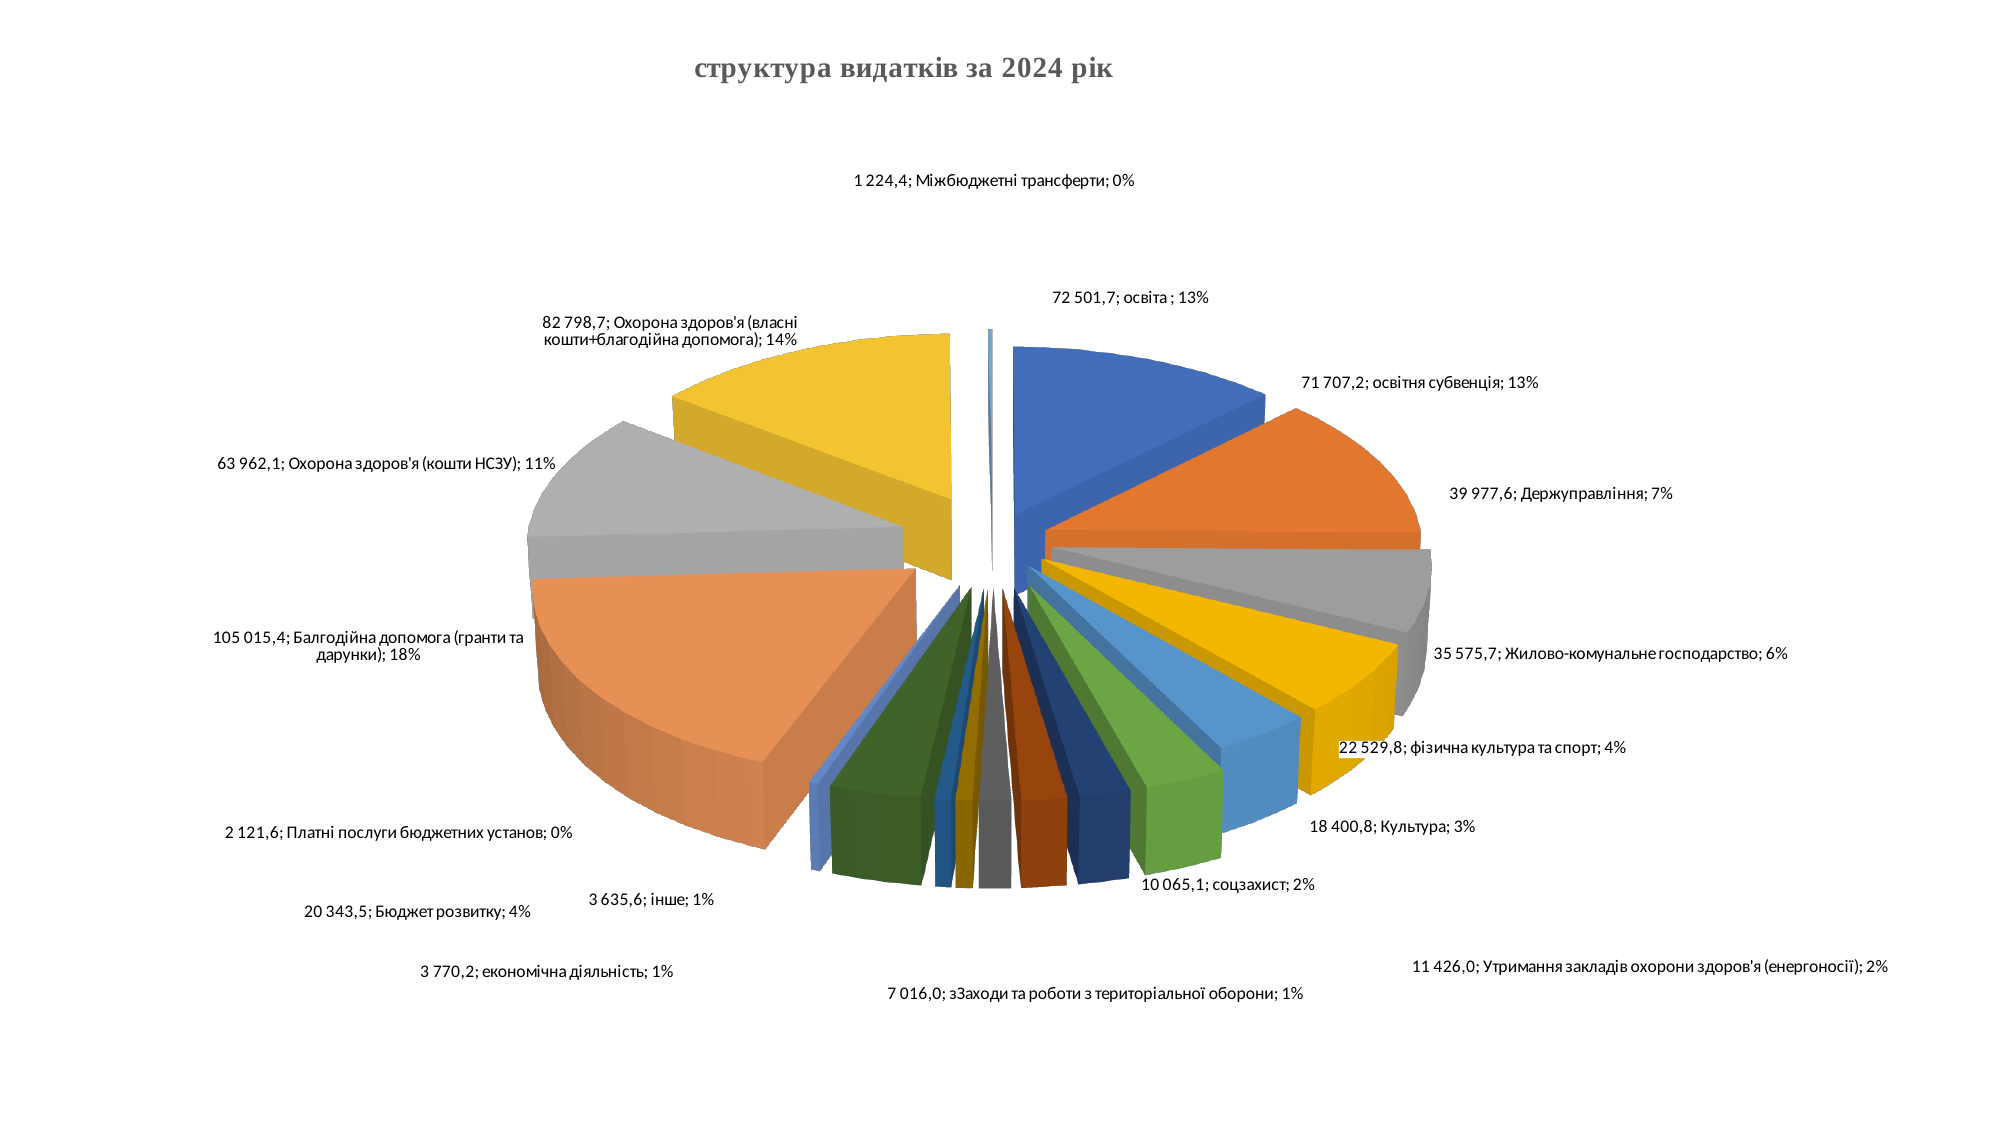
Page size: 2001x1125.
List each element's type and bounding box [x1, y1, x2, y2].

chart [100, 32, 1900, 1037]
